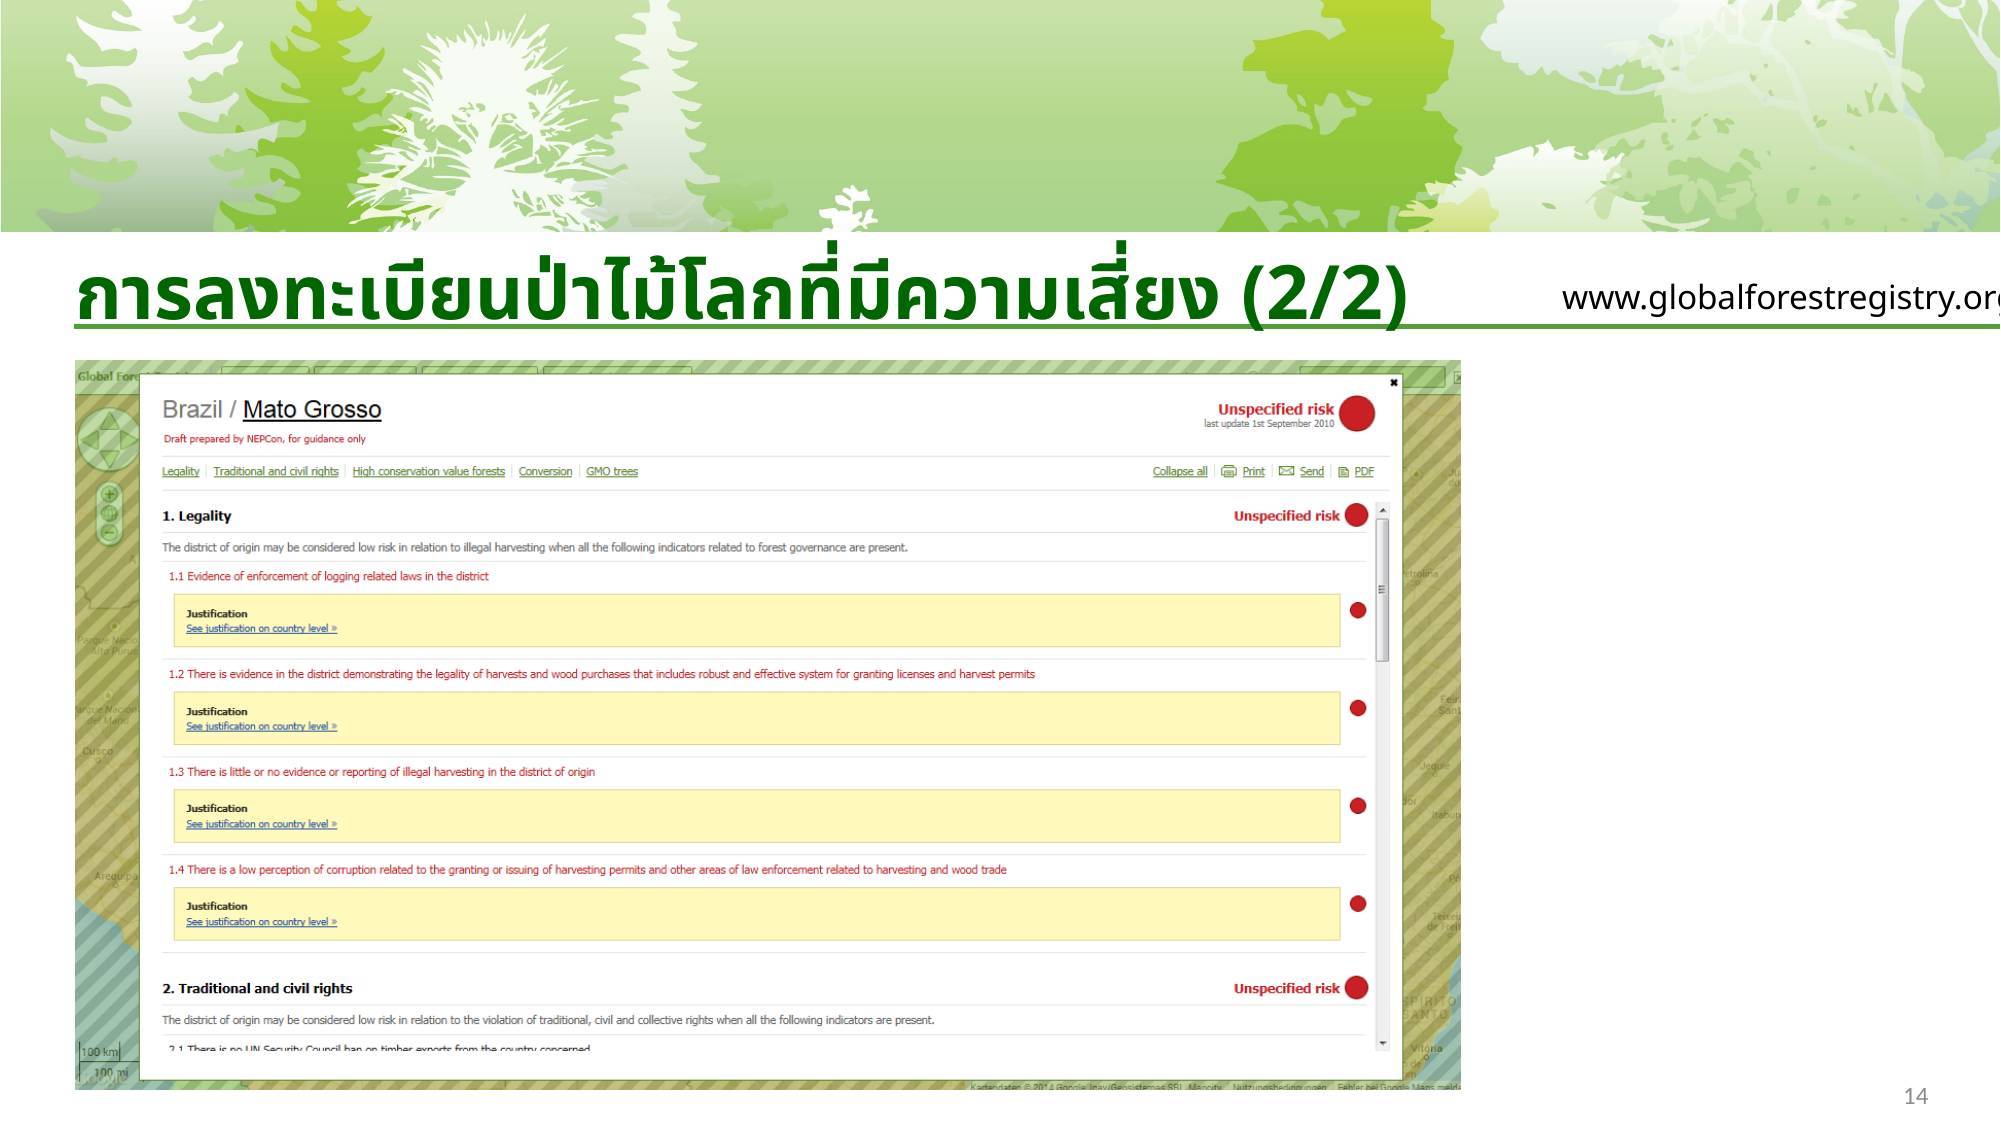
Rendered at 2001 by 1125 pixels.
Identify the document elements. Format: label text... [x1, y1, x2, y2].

slide_number 14 [1493, 1065, 1944, 1125]
picture [0, 0, 2000, 232]
text_box www.globalforestregistry.org [1547, 268, 2000, 324]
picture [75, 360, 1461, 1090]
text_box การลงทะเบียนป่าไม้โลกที่มีความเสี่ยง (2/2) [75, 244, 1436, 322]
